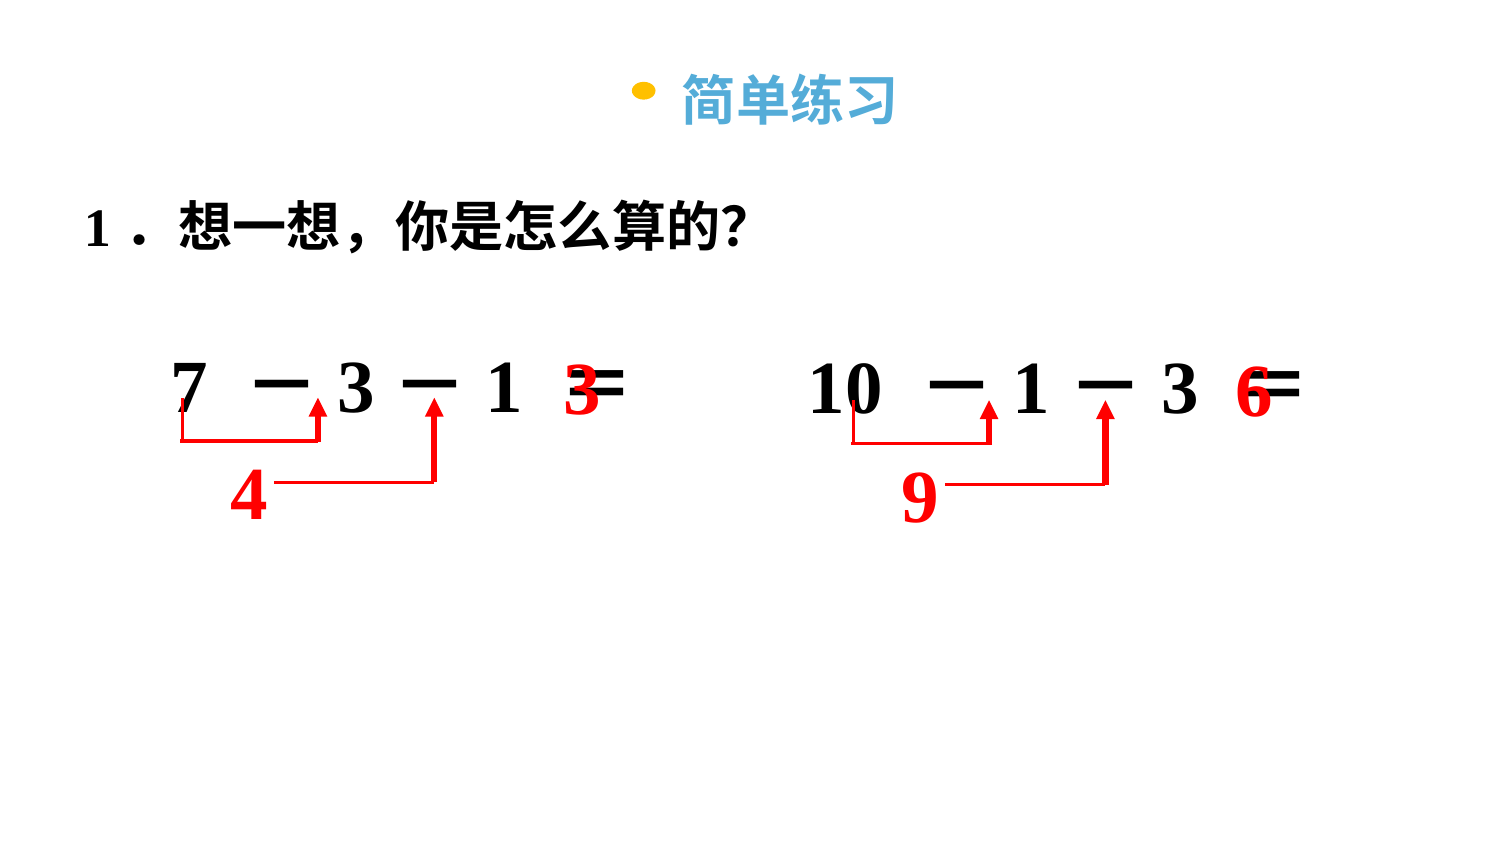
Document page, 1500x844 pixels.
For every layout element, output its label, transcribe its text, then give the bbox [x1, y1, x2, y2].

text_box 4 [180, 443, 318, 543]
text_box 6 [1188, 334, 1320, 440]
text_box 3 [516, 331, 649, 437]
text_box 9 [851, 445, 989, 545]
text_box 7 －3－1 ＝ [155, 330, 909, 436]
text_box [631, 58, 940, 140]
text_box 10 －1－3 ＝ [793, 331, 1500, 436]
text_box 1．想一想，你是怎么算的？ [0, 185, 1085, 265]
